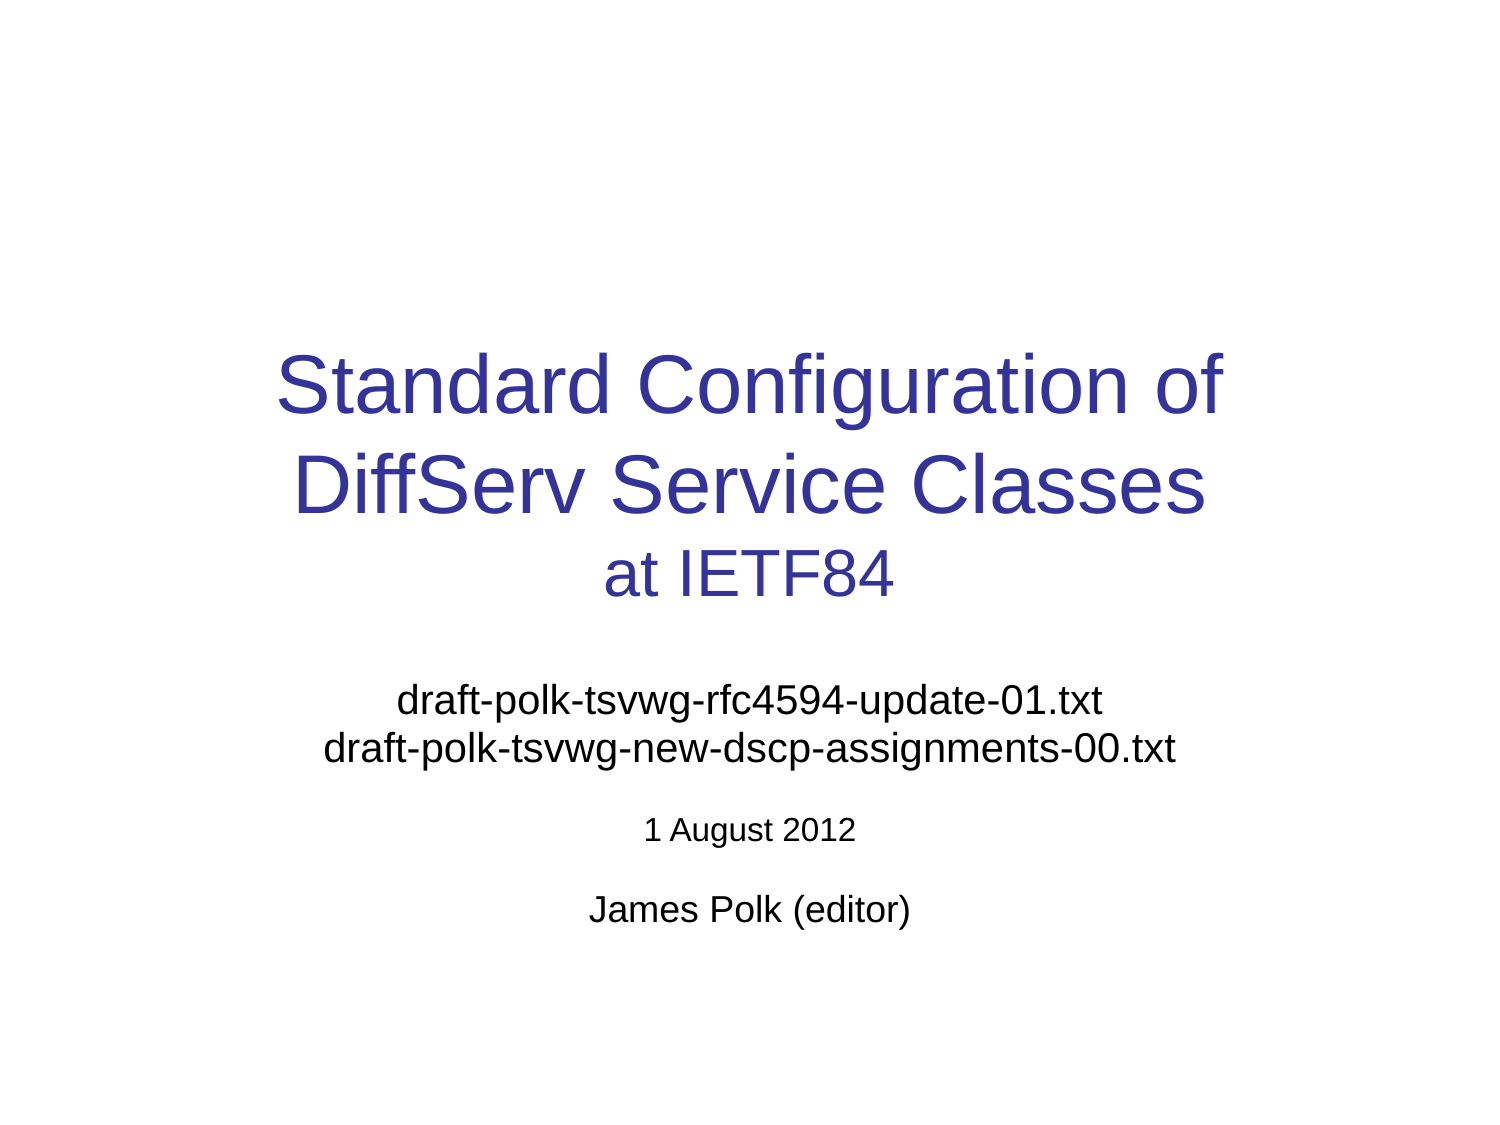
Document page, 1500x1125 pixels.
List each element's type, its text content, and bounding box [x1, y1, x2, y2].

title Standard Configuration of DiffServ Service Classes at IETF84 [112, 349, 1388, 591]
subtitle draft-polk-tsvwg-rfc4594-update-01.txt draft-polk-tsvwg-new-dscp-assignments-00.txt 1 August 2012 James Polk (editor) [224, 674, 1276, 963]
